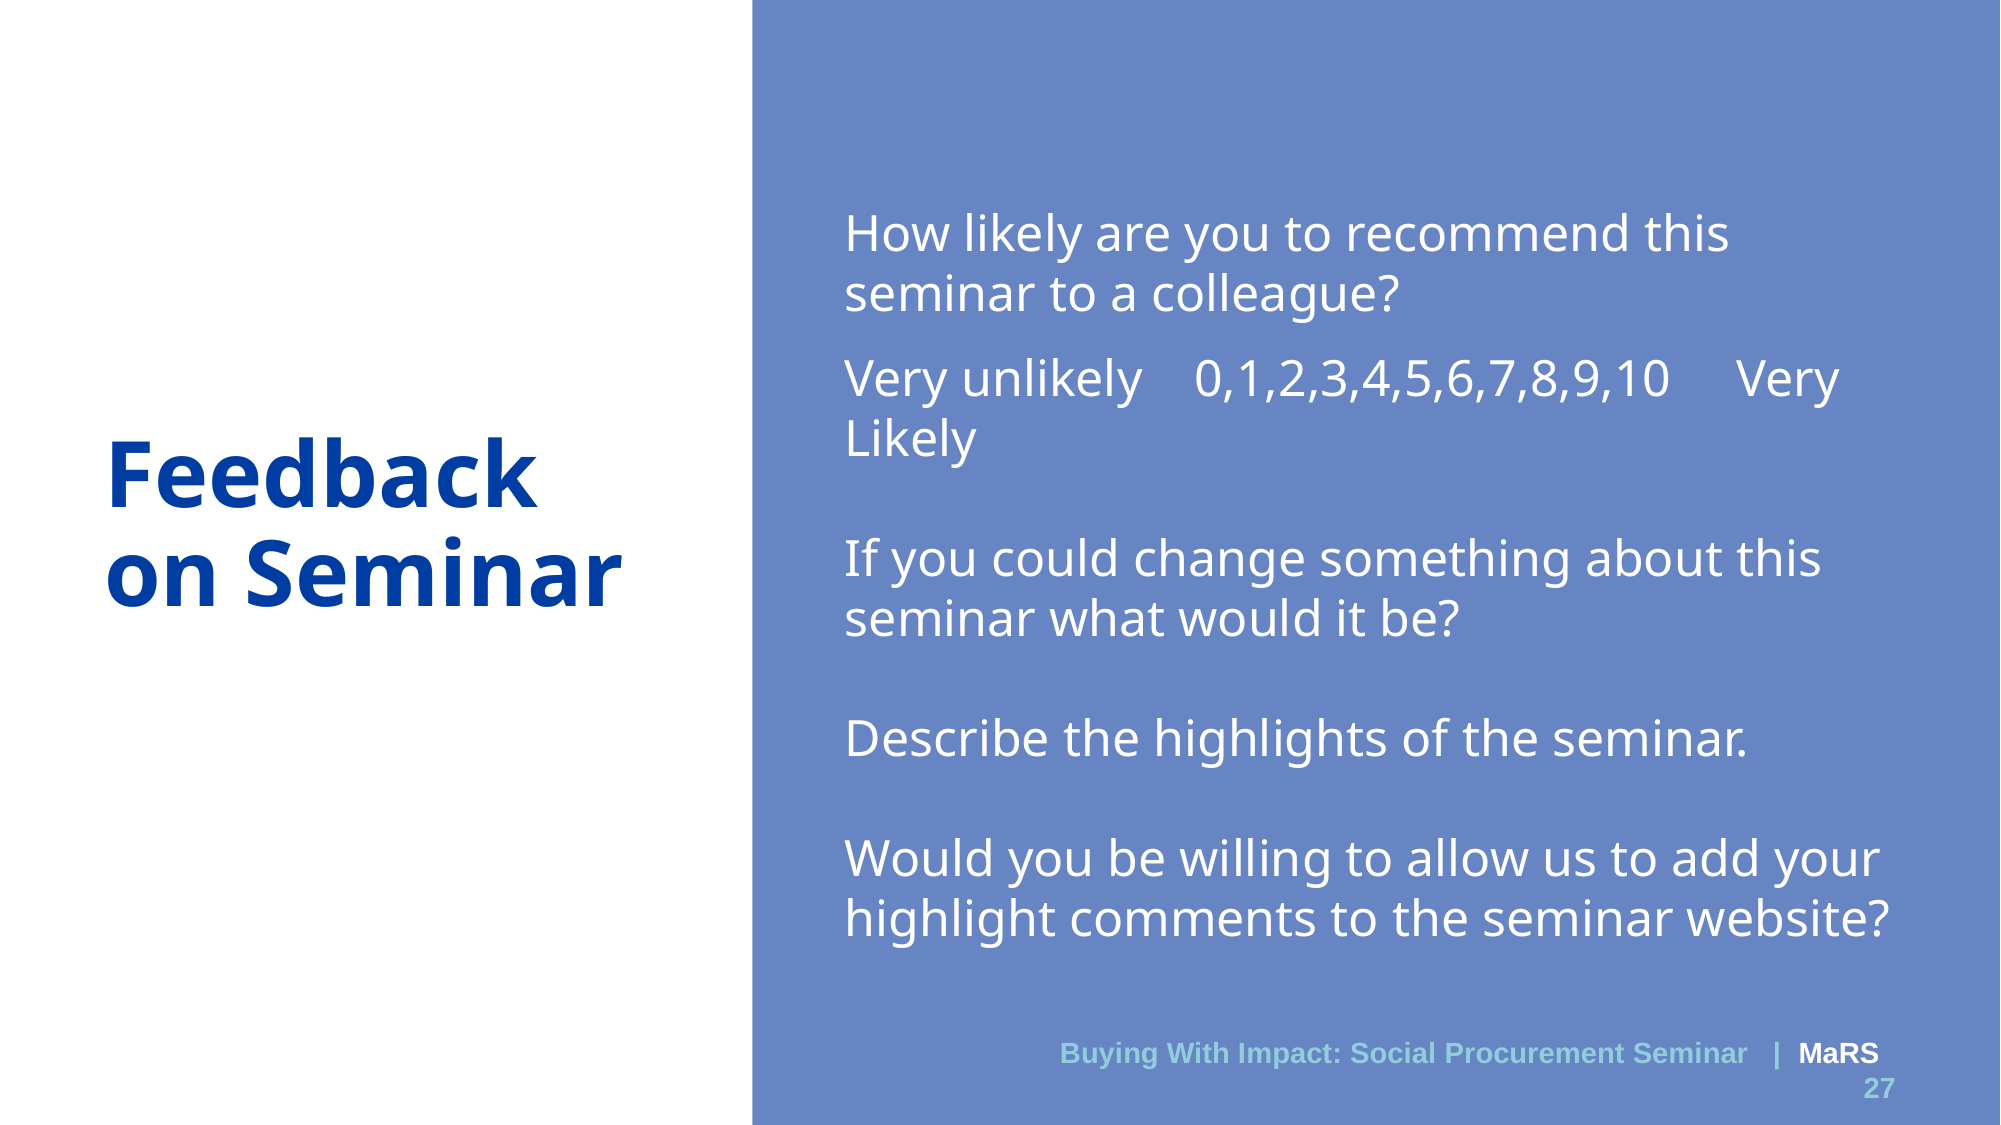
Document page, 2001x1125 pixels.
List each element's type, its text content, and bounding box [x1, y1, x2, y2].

text_box How likely are you to recommend this seminar to a colleague? Very unlikely 0,1,2,3,4,5,6,7,8,9,10 Very Likely If you could change something about this seminar what would it be? Describe the highlights of the seminar. Would you be willing to allow us to add your highlight comments to the seminar website? [829, 193, 1921, 954]
title Feedback on Seminar [89, 418, 692, 636]
